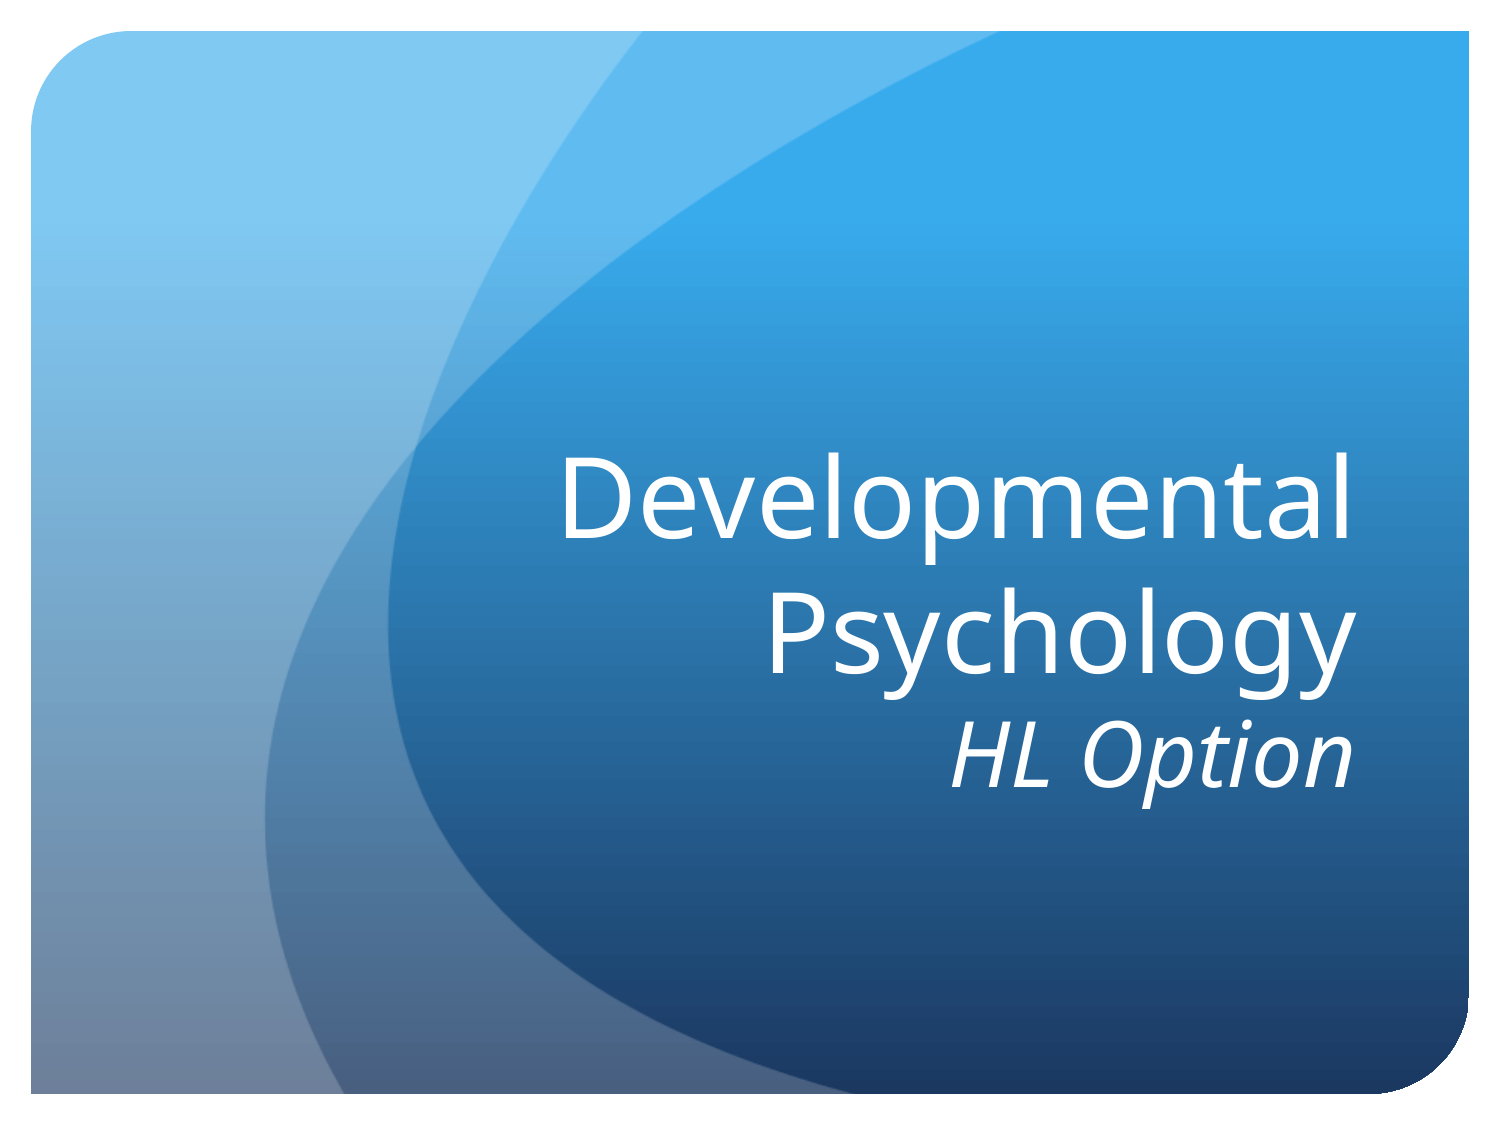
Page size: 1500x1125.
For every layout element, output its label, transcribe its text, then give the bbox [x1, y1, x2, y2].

picture [25, 30, 1474, 1095]
title Developmental Psychology HL Option [262, 376, 1372, 814]
